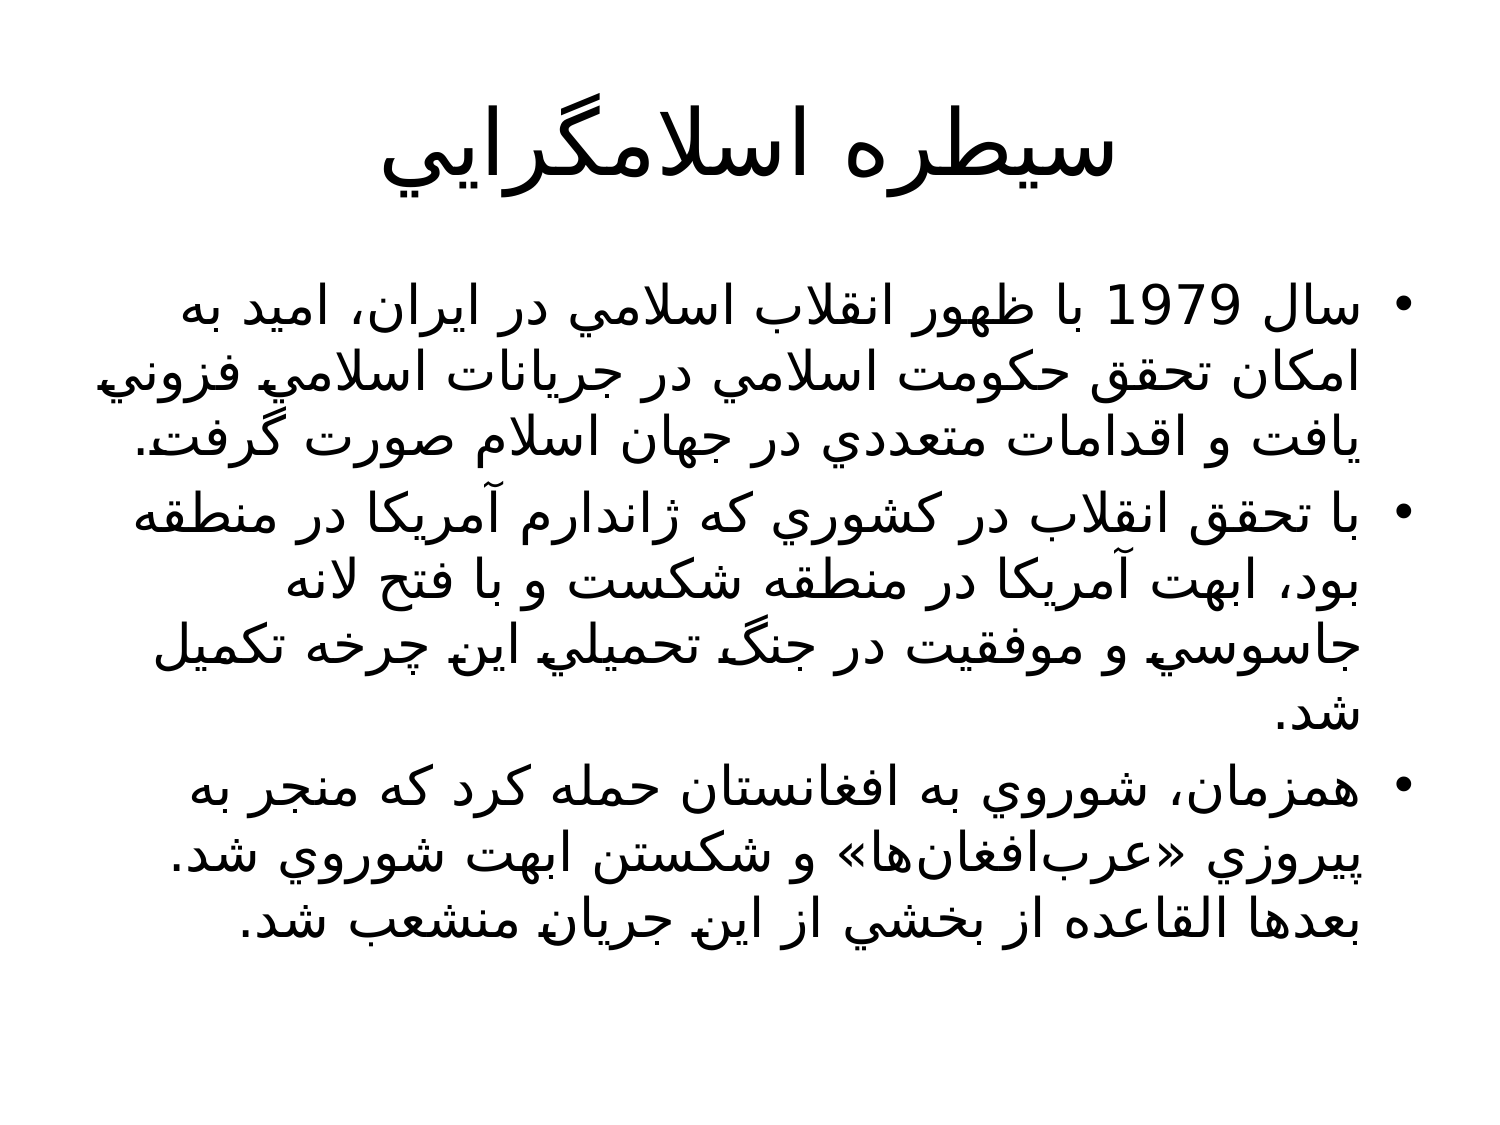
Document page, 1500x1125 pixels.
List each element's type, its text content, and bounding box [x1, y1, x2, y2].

title سيطره اسلامگرايي [75, 45, 1425, 233]
list سال 1979 با ظهور انقلاب اسلامي در ايران، اميد به امكان تحقق حكومت اسلامي در جريانات اسلامي فزوني يافت و اقدامات متعددي در جهان اسلام صورت گرفت. با تحقق انقلاب در كشوري كه ژاندارم آمريكا در منطقه بود، ابهت آمريكا در منطقه شكست و با فتح لانه جاسوسي و موفقيت در جنگ تحميلي اين چرخه تكميل شد. همزمان، شوروي به افغانستان حمله كرد كه منجر به پيروزي «عرب‌افغان‌ها» و شكستن ابهت شوروي شد. بعدها القاعده از بخشي از اين جريان منشعب شد. [75, 262, 1425, 1005]
